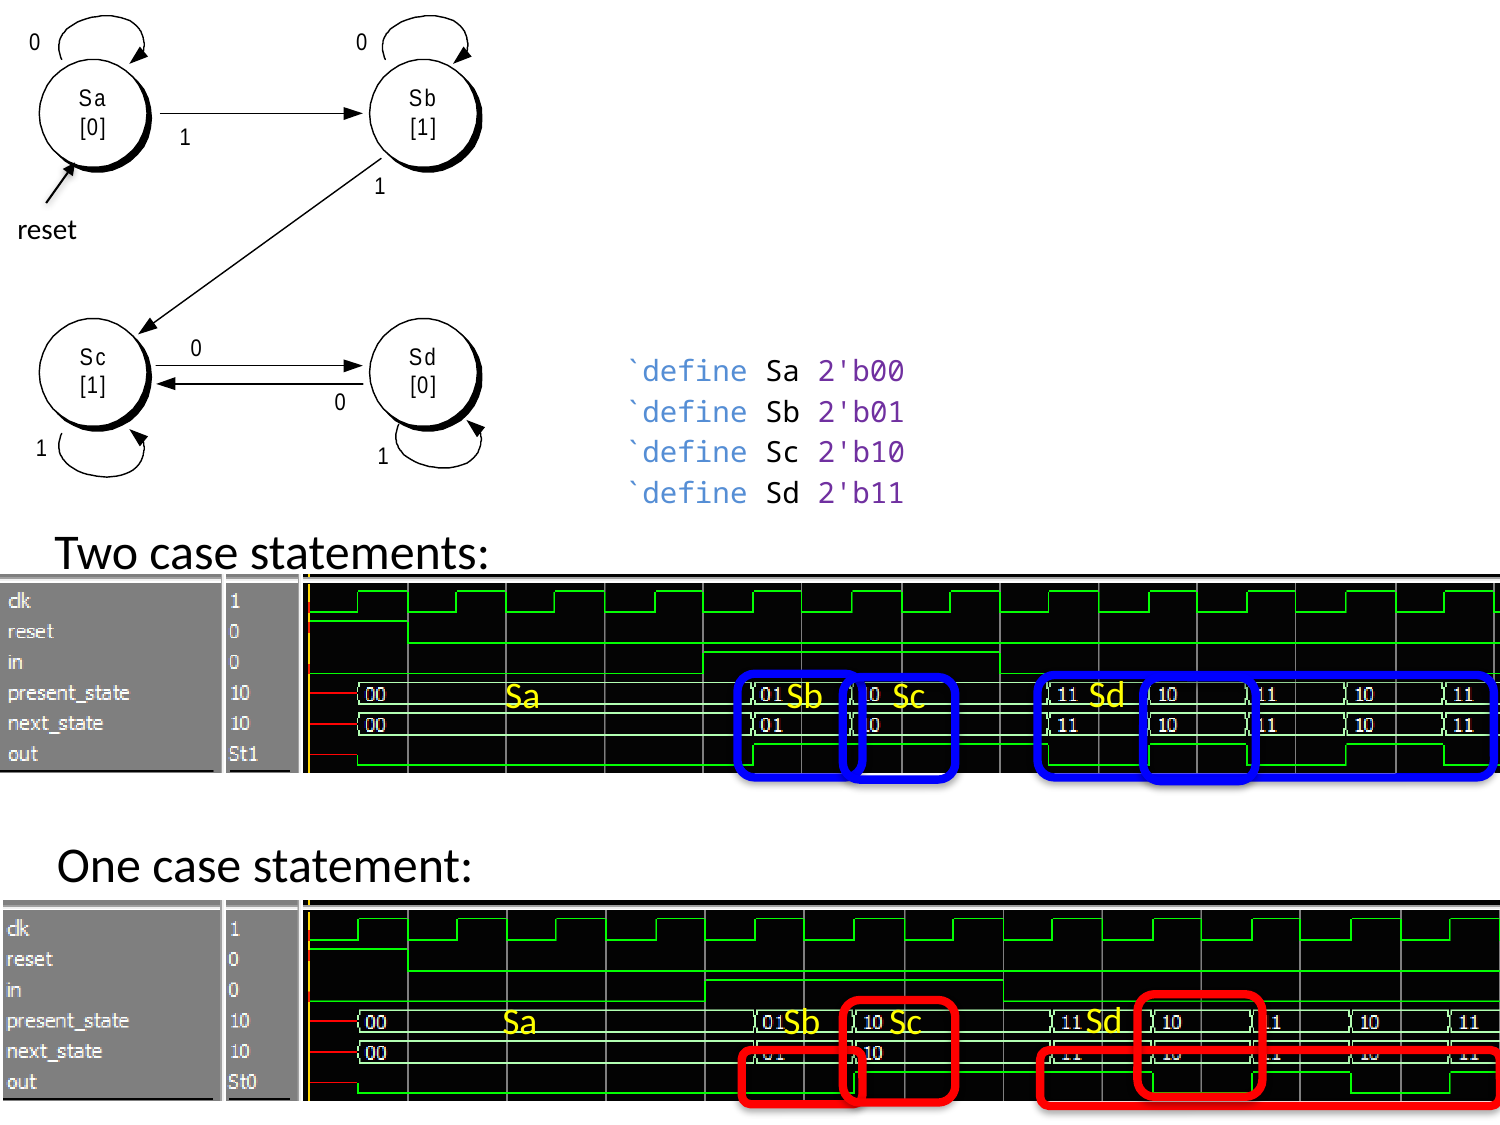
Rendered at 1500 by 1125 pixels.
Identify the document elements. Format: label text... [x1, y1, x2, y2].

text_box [45, 162, 76, 204]
text_box Two case statements: [39, 511, 506, 573]
list `define Sa 2'b00 `define Sb 2'b01 `define Sc 2'b10 `define Sd 2'b11 [575, 344, 1075, 562]
picture [0, 574, 1500, 774]
text_box One case statement: [42, 824, 489, 898]
picture [3, 900, 1500, 1101]
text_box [0, 6, 492, 486]
